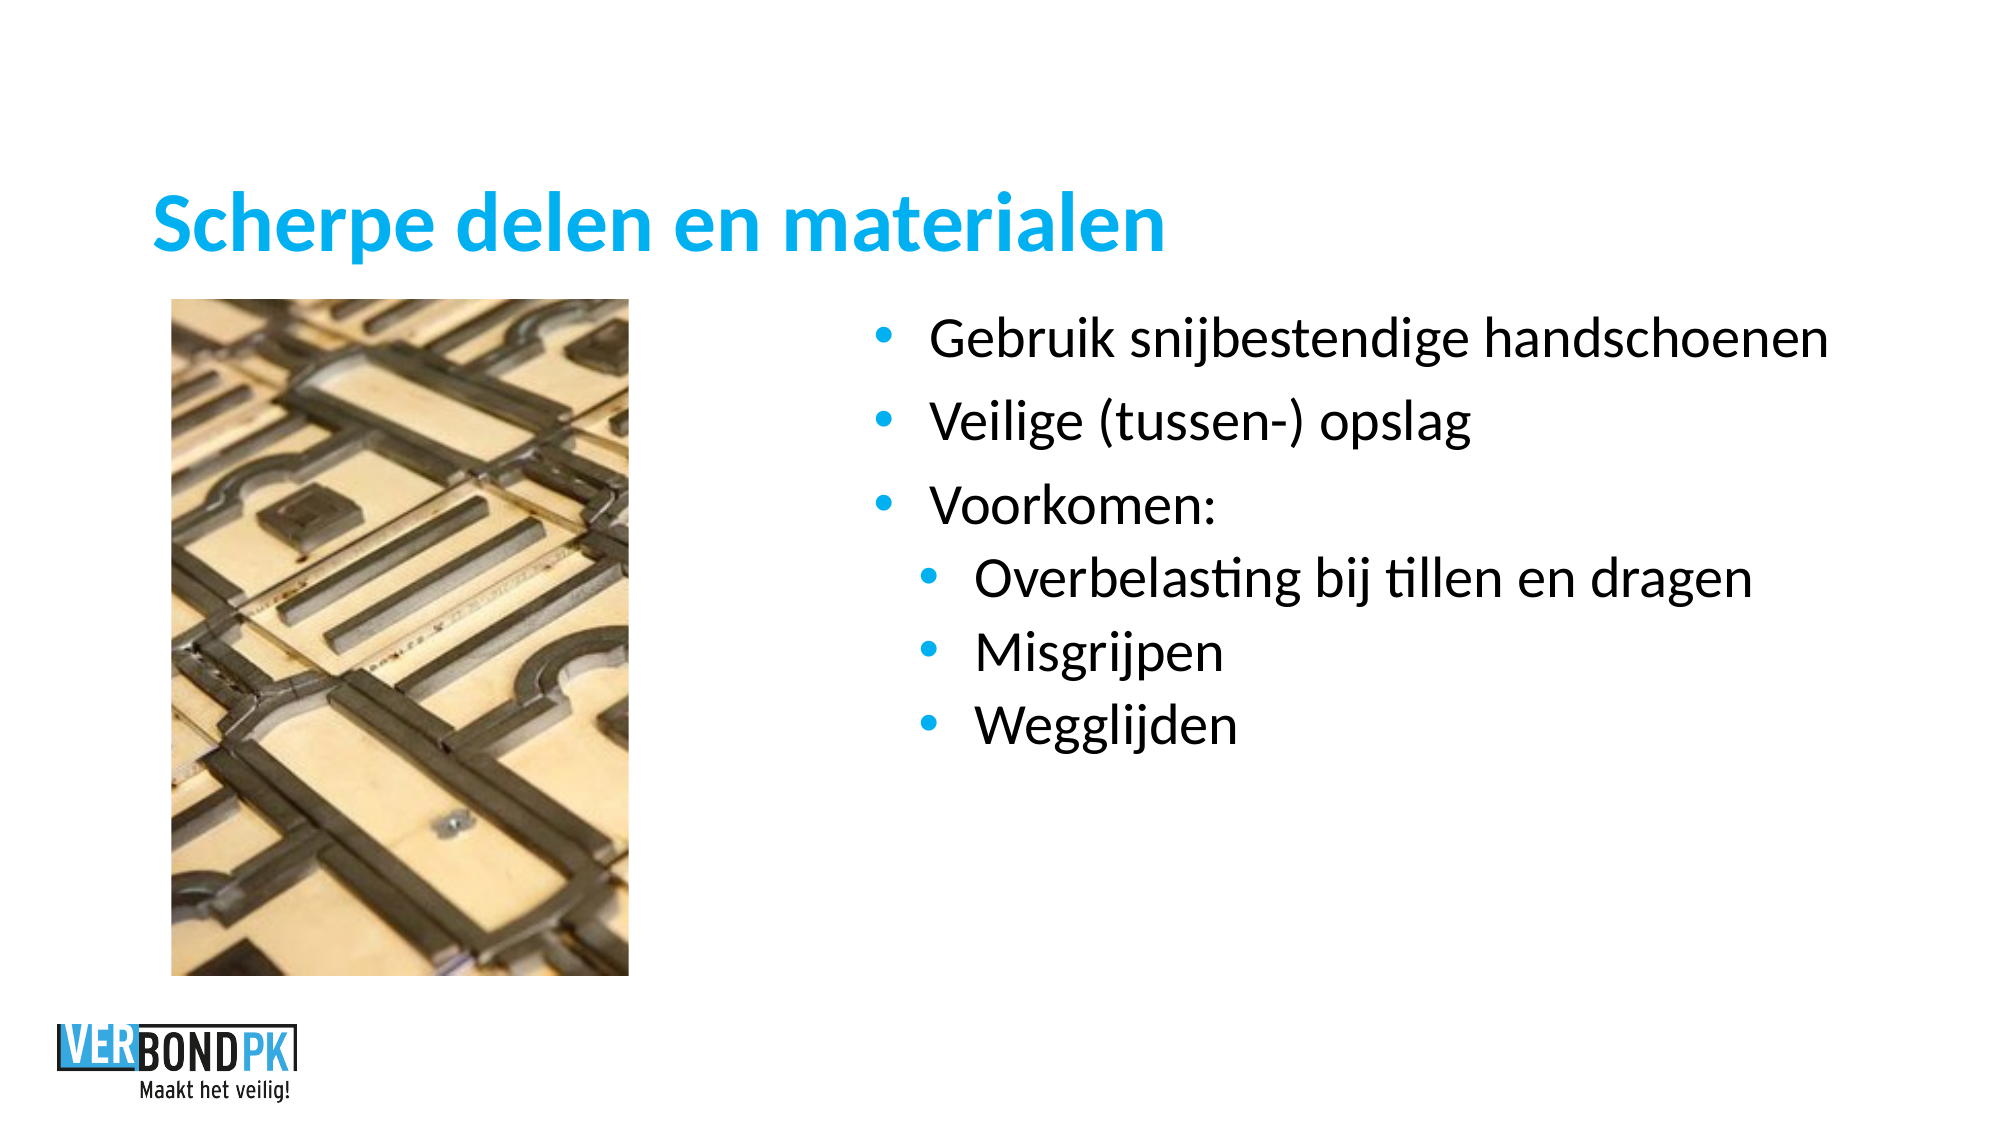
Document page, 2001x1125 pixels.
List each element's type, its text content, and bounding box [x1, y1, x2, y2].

list Gebruik snijbestendige handschoenen Veilige (tussen-) opslag Voorkomen: Overbelasting bij tillen en dragen Misgrijpen Wegglijden [858, 299, 1863, 1014]
title Scherpe delen en materialen [137, 59, 1863, 278]
picture [171, 299, 629, 976]
picture [57, 1024, 297, 1103]
